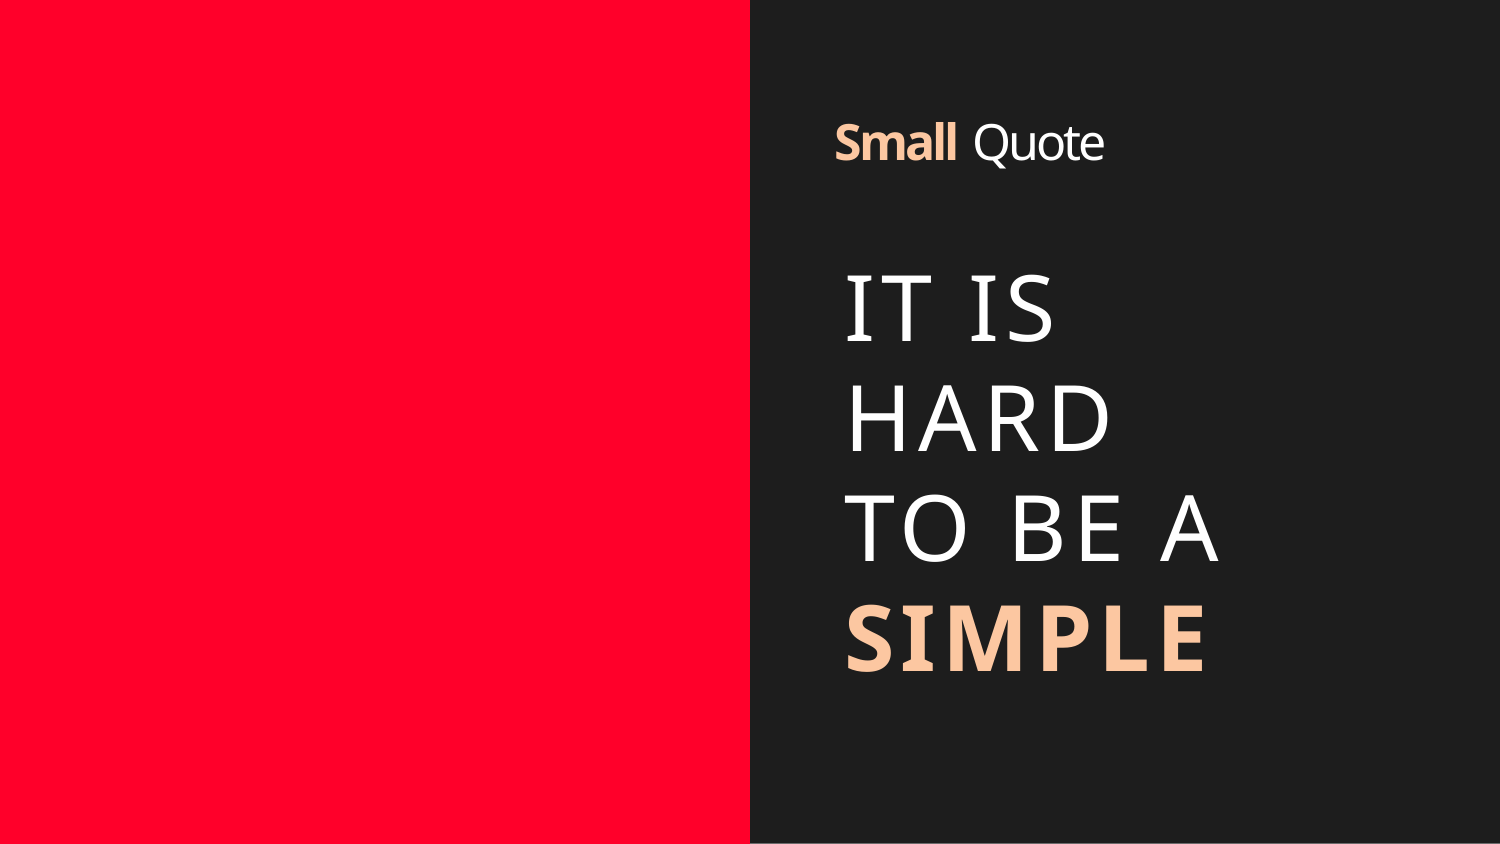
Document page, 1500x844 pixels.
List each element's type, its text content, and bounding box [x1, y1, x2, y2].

picture [0, 0, 751, 844]
text_box [751, 0, 1500, 844]
text_box Small Quote [820, 109, 1189, 172]
text_box IT IS HARD TO BE A SIMPLE [829, 242, 1264, 734]
